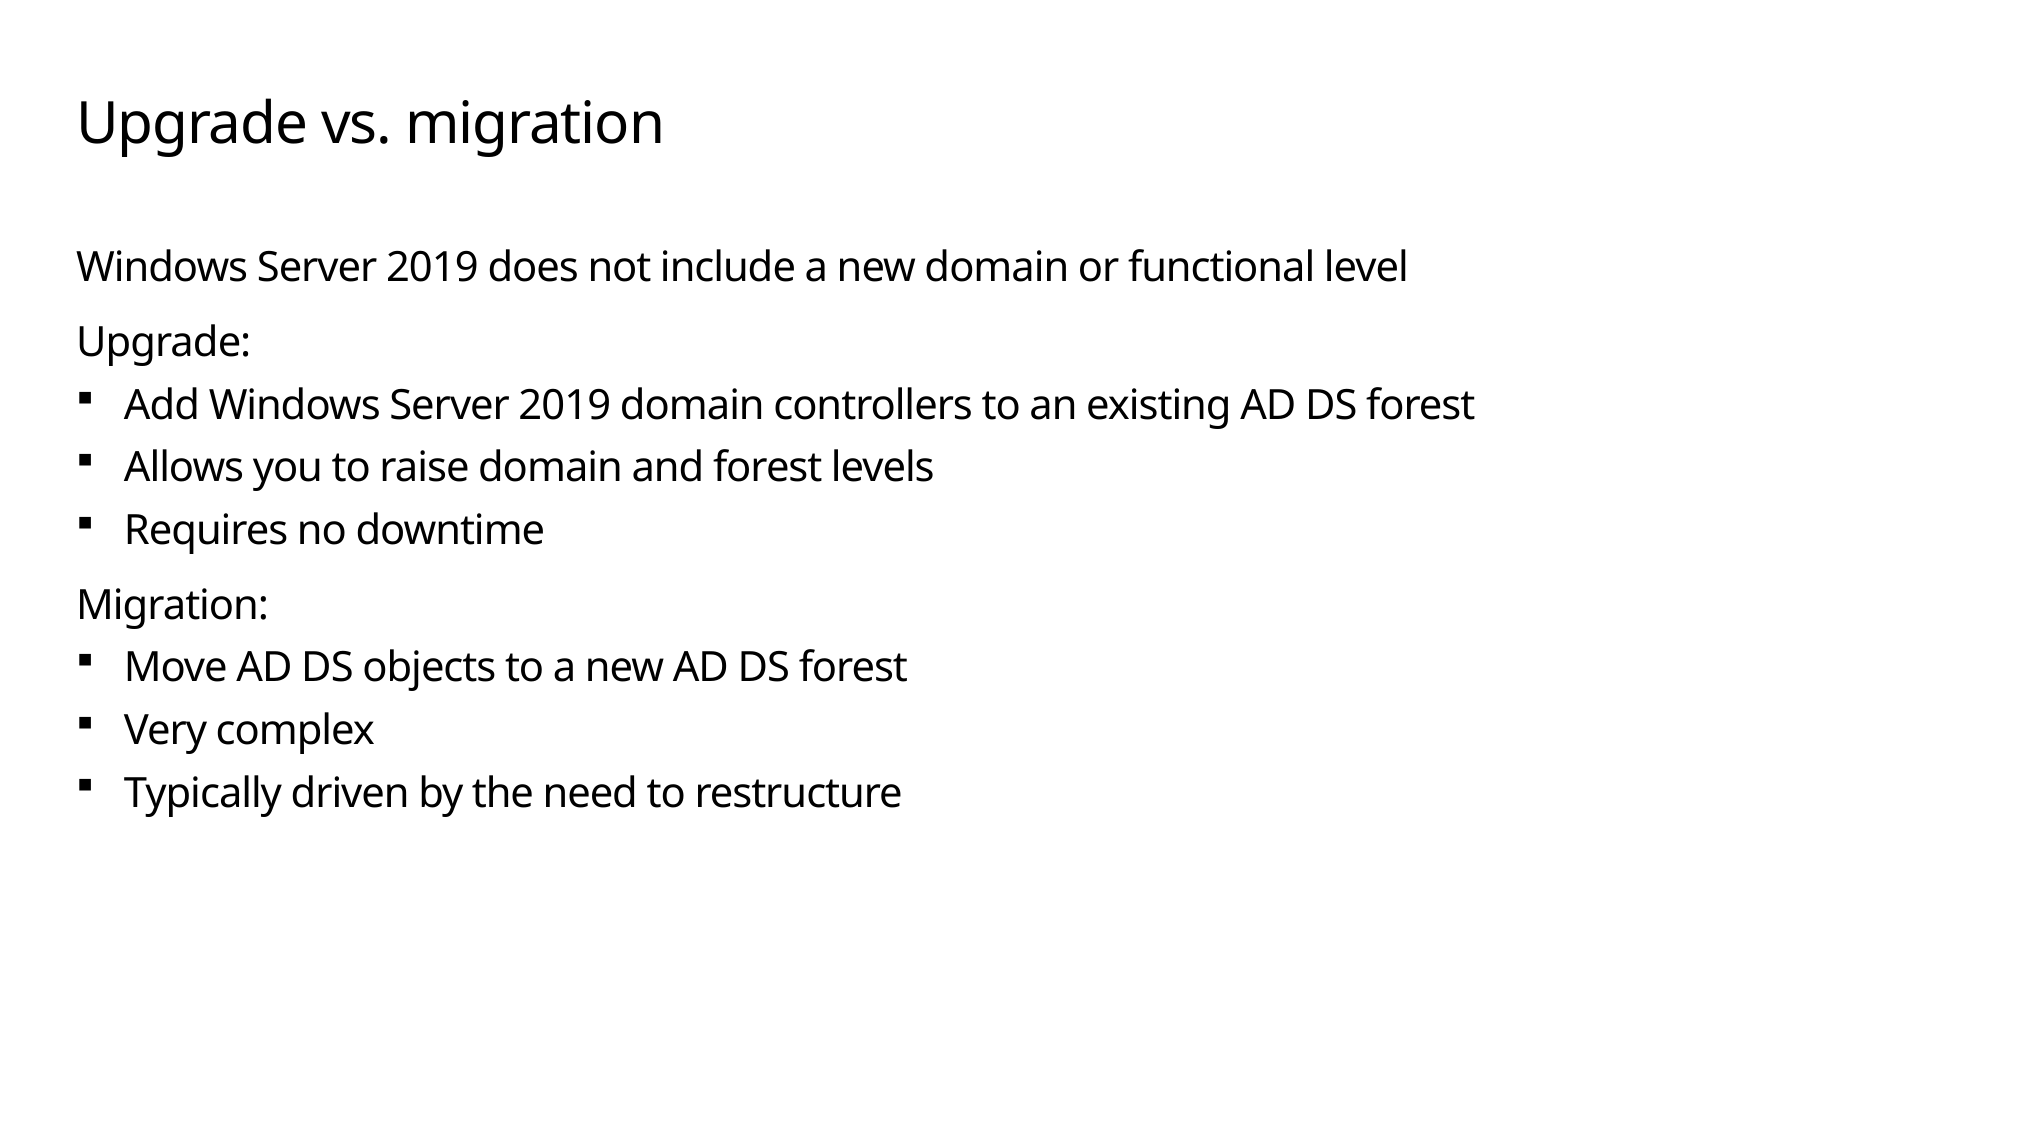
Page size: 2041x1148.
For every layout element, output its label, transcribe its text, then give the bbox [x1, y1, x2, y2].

list Windows Server 2019 does not include a new domain or functional level Upgrade: Add Windows Server 2019 domain controllers to an existing AD DS forest Allows you to raise domain and forest levels Requires no downtime Migration: Move AD DS objects to a new AD DS forest Very complex Typically driven by the need to restructure [76, 240, 1970, 1074]
title Upgrade vs. migration [76, 93, 1968, 161]
